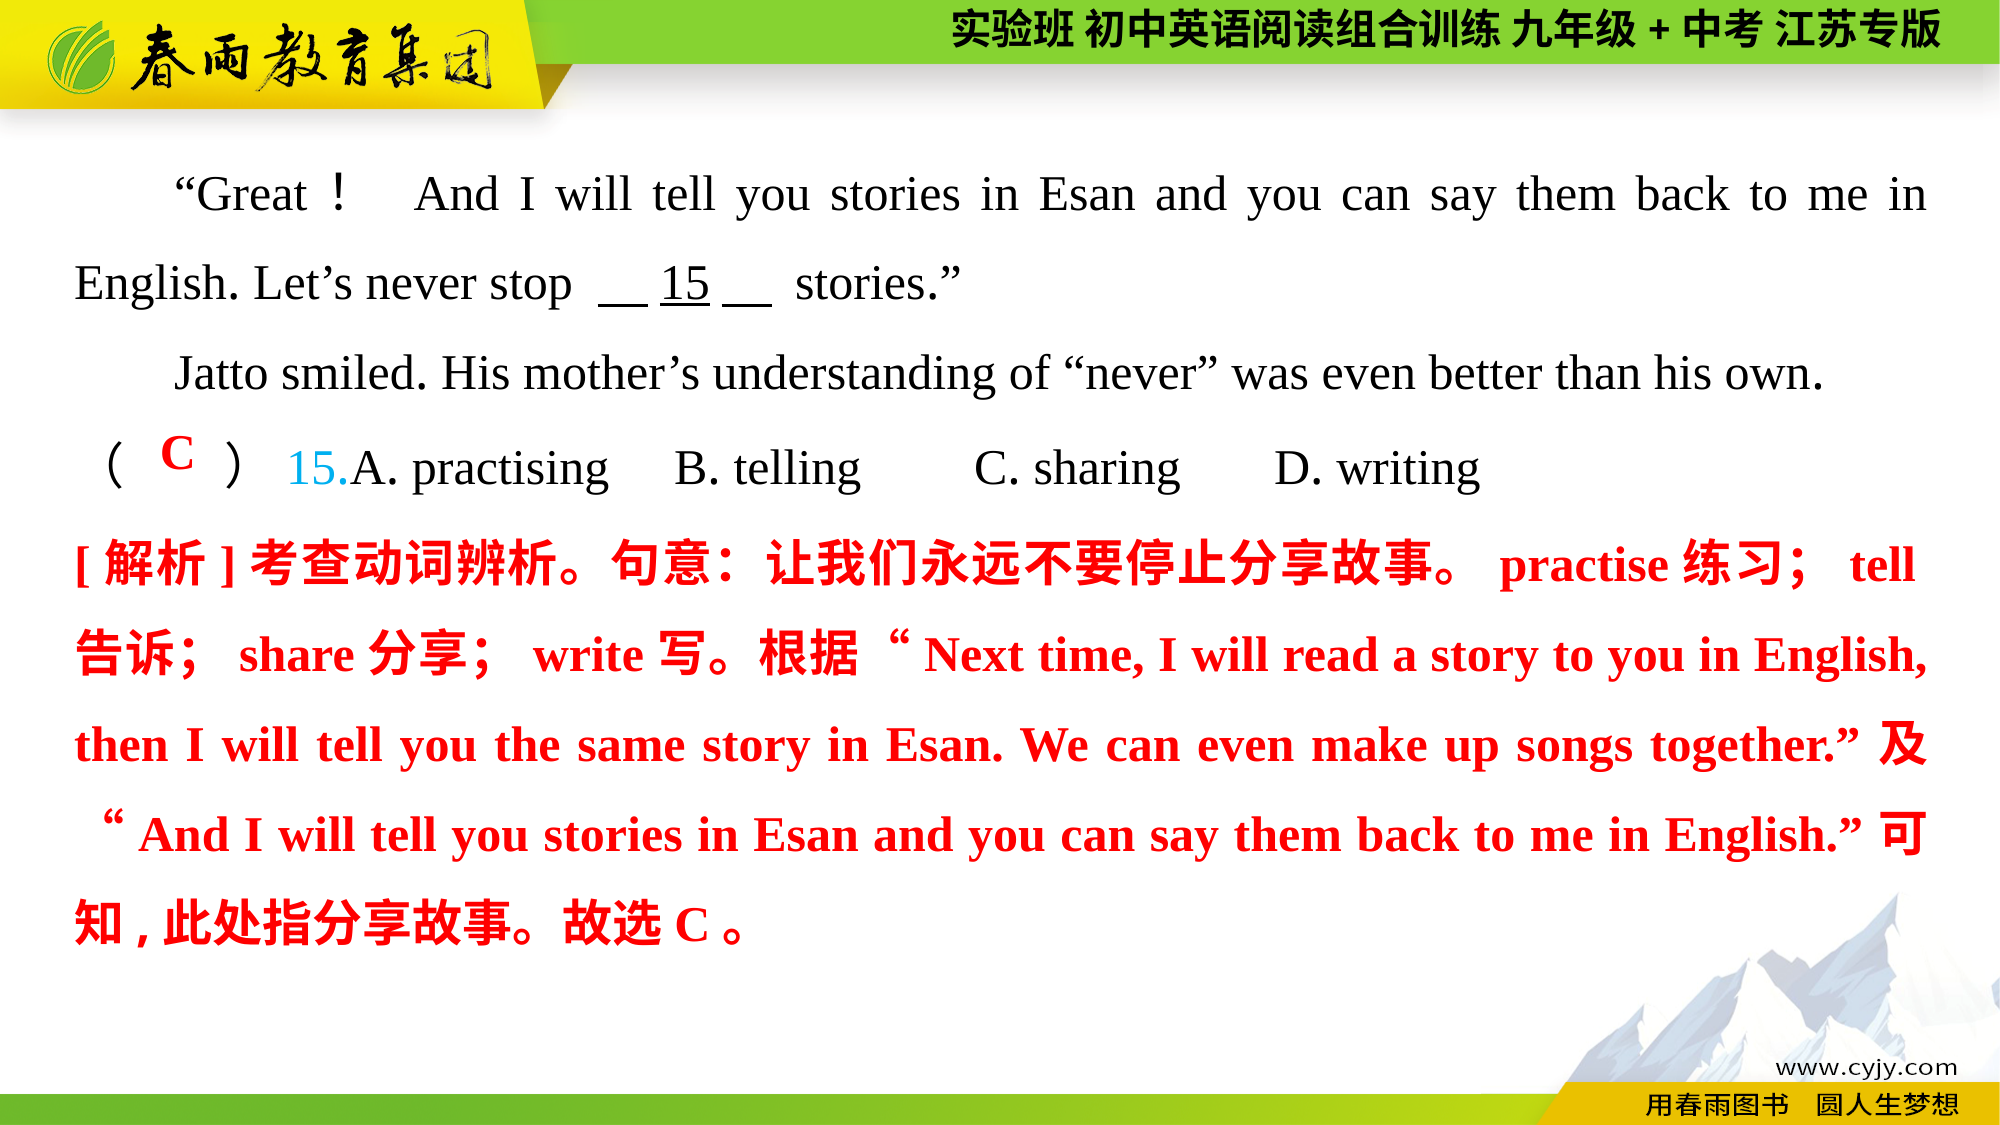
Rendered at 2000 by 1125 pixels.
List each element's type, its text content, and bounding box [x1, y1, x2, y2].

list “Great！ And I will tell you stories in Esan and you can say them back to me in English. Let’s never stop 15 stories.” Jatto smiled. His mother’s understanding of “never” was even better than his own. [59, 122, 1944, 397]
text_box C [145, 411, 212, 487]
picture [0, 0, 2000, 1125]
text_box （ ）15.A. practising B. telling C. sharing D. writing [59, 397, 1944, 494]
text_box [解析]考查动词辨析。句意：让我们永远不要停止分享故事。practise练习；tell告诉；share分享；write写。根据“Next time, I will read a story to you in English, then I will tell you the same story in Esan. We can even make up songs together.”及“And I will tell you stories in Esan and you can say them back to me in English.”可知,此处指分享故事。故选C。 [59, 494, 1944, 960]
